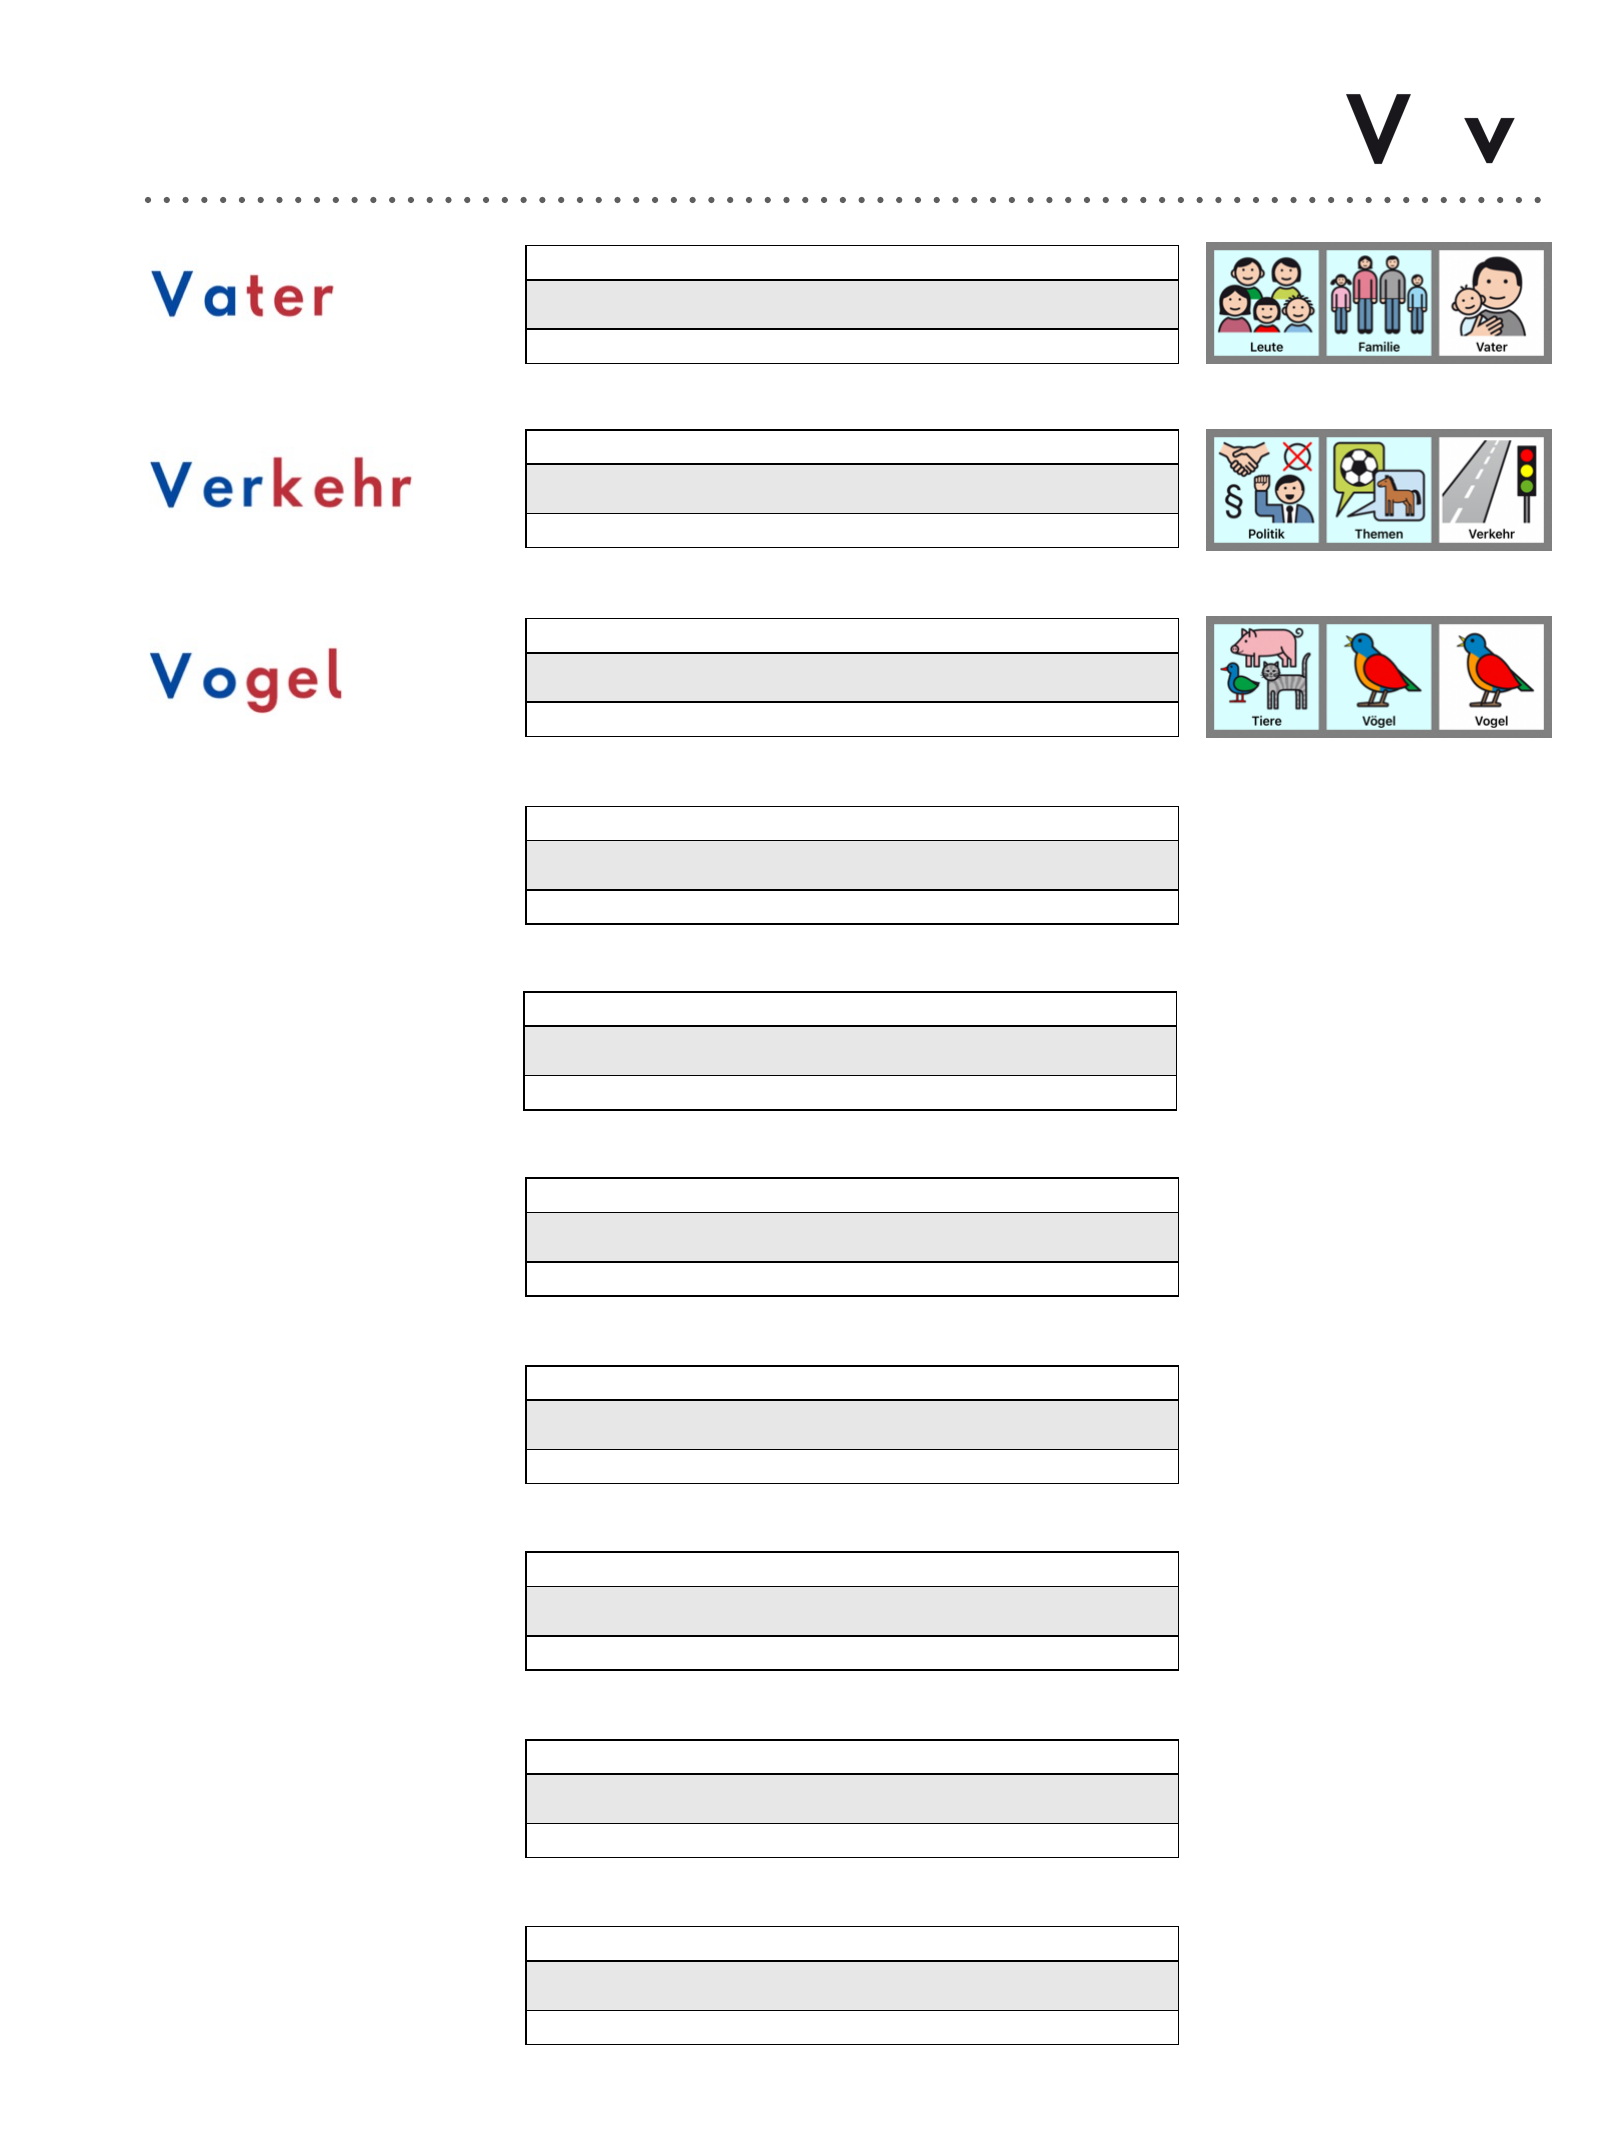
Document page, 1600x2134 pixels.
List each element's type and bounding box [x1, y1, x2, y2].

text_box [525, 618, 1179, 737]
picture [149, 256, 335, 334]
picture [149, 447, 413, 525]
text_box [525, 1739, 1179, 1858]
text_box [525, 429, 1179, 548]
text_box [525, 245, 1179, 364]
text_box [525, 1177, 1179, 1297]
picture [149, 638, 344, 716]
picture [1205, 429, 1552, 551]
text_box [523, 991, 1177, 1111]
picture [1205, 242, 1552, 364]
text_box [525, 1926, 1179, 2045]
text_box [525, 806, 1179, 925]
picture [1205, 616, 1552, 738]
text_box [525, 1365, 1179, 1484]
text_box [525, 1551, 1179, 1671]
picture [1306, 69, 1562, 191]
